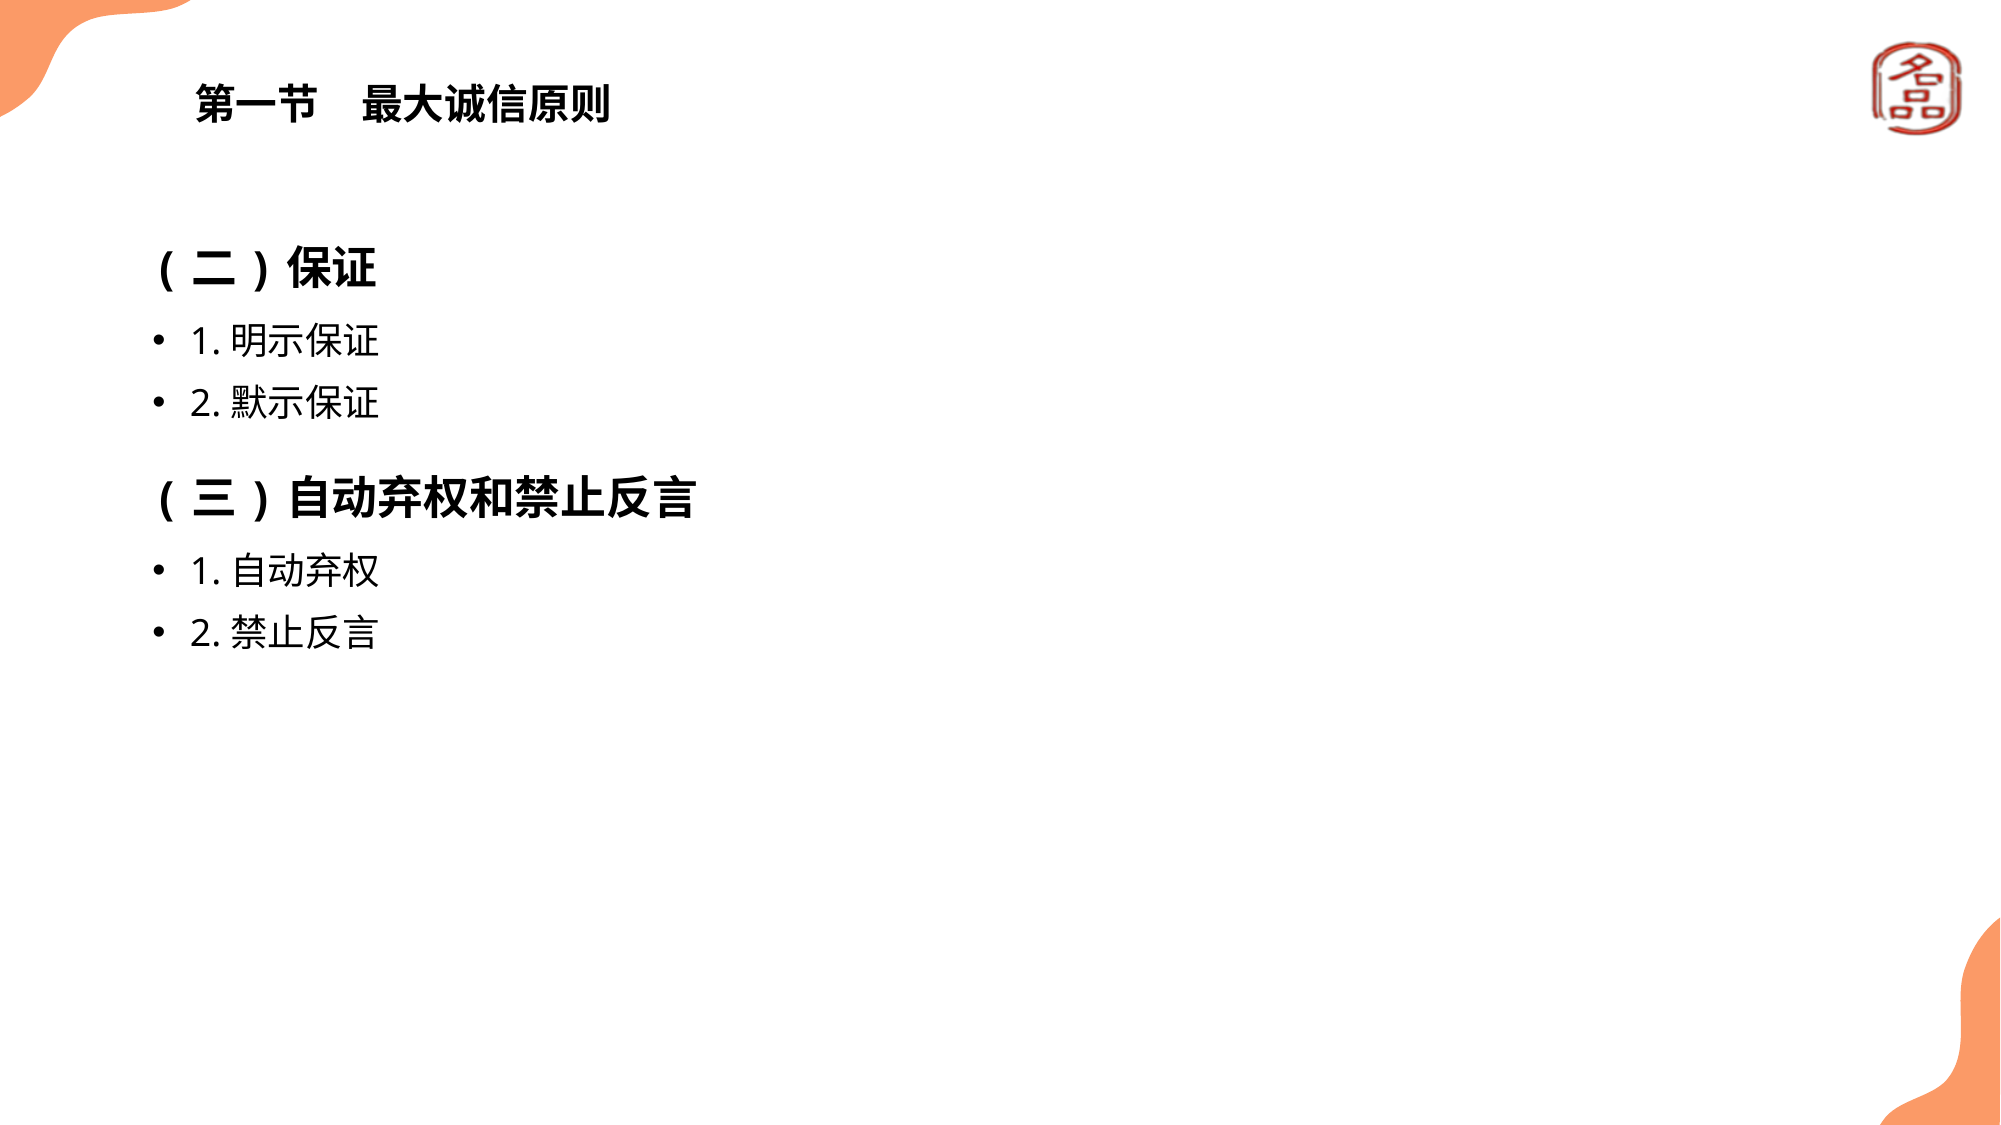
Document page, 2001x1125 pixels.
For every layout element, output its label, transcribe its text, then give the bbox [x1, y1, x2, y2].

title 第一节 最大诚信原则 [137, 60, 1863, 152]
list (二)保证 1.明示保证 2.默示保证 (三)自动弃权和禁止反言 1.自动弃权 2.禁止反言 [137, 217, 1863, 1031]
picture [1861, 10, 1990, 147]
